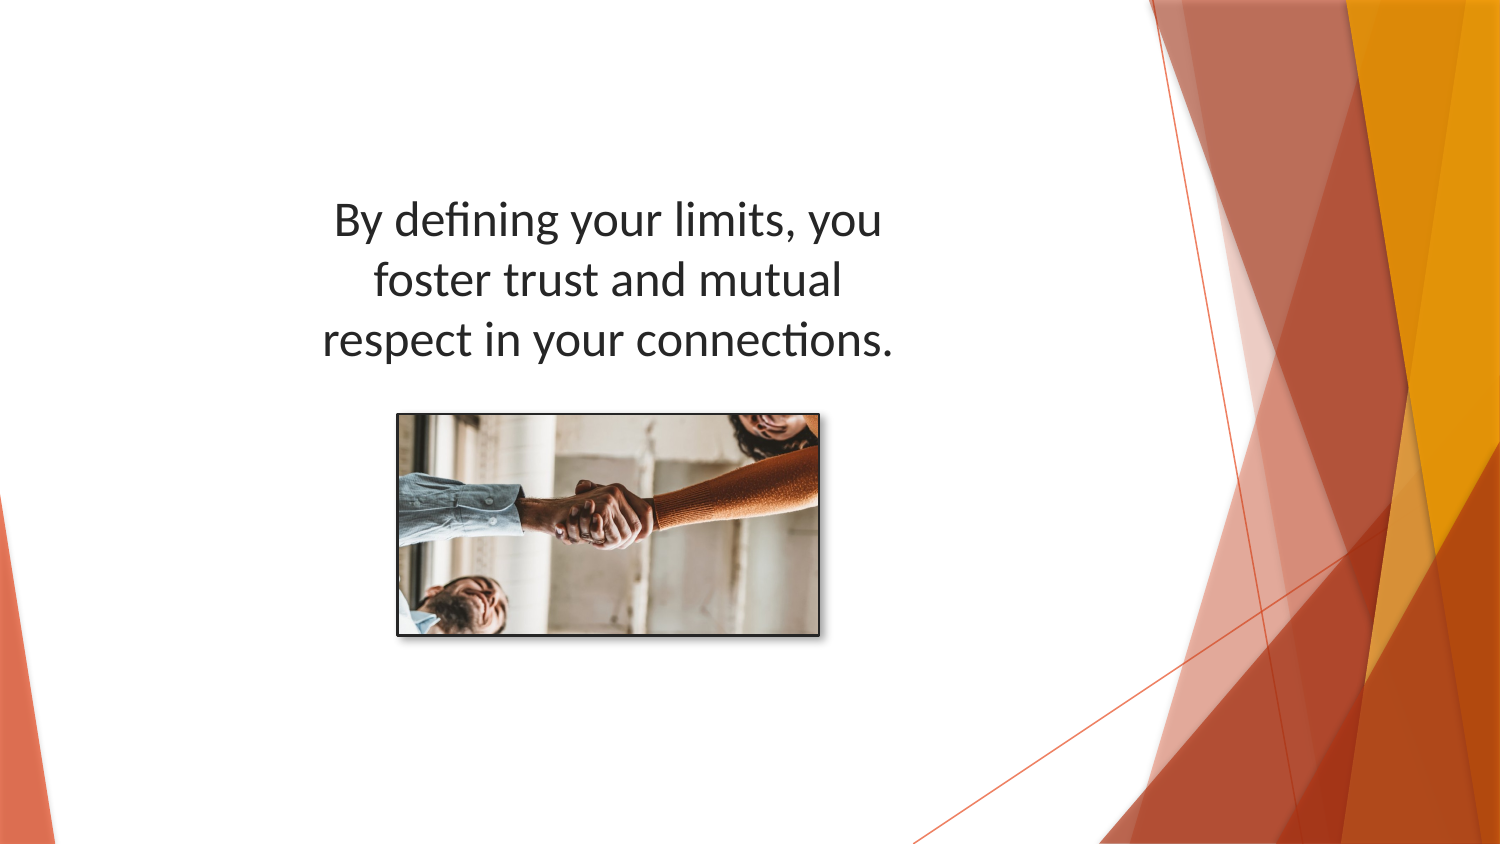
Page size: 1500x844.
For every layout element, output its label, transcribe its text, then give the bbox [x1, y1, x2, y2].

list By defining your limits, you foster trust and mutual respect in your connections. [289, 123, 928, 431]
picture [398, 414, 819, 635]
